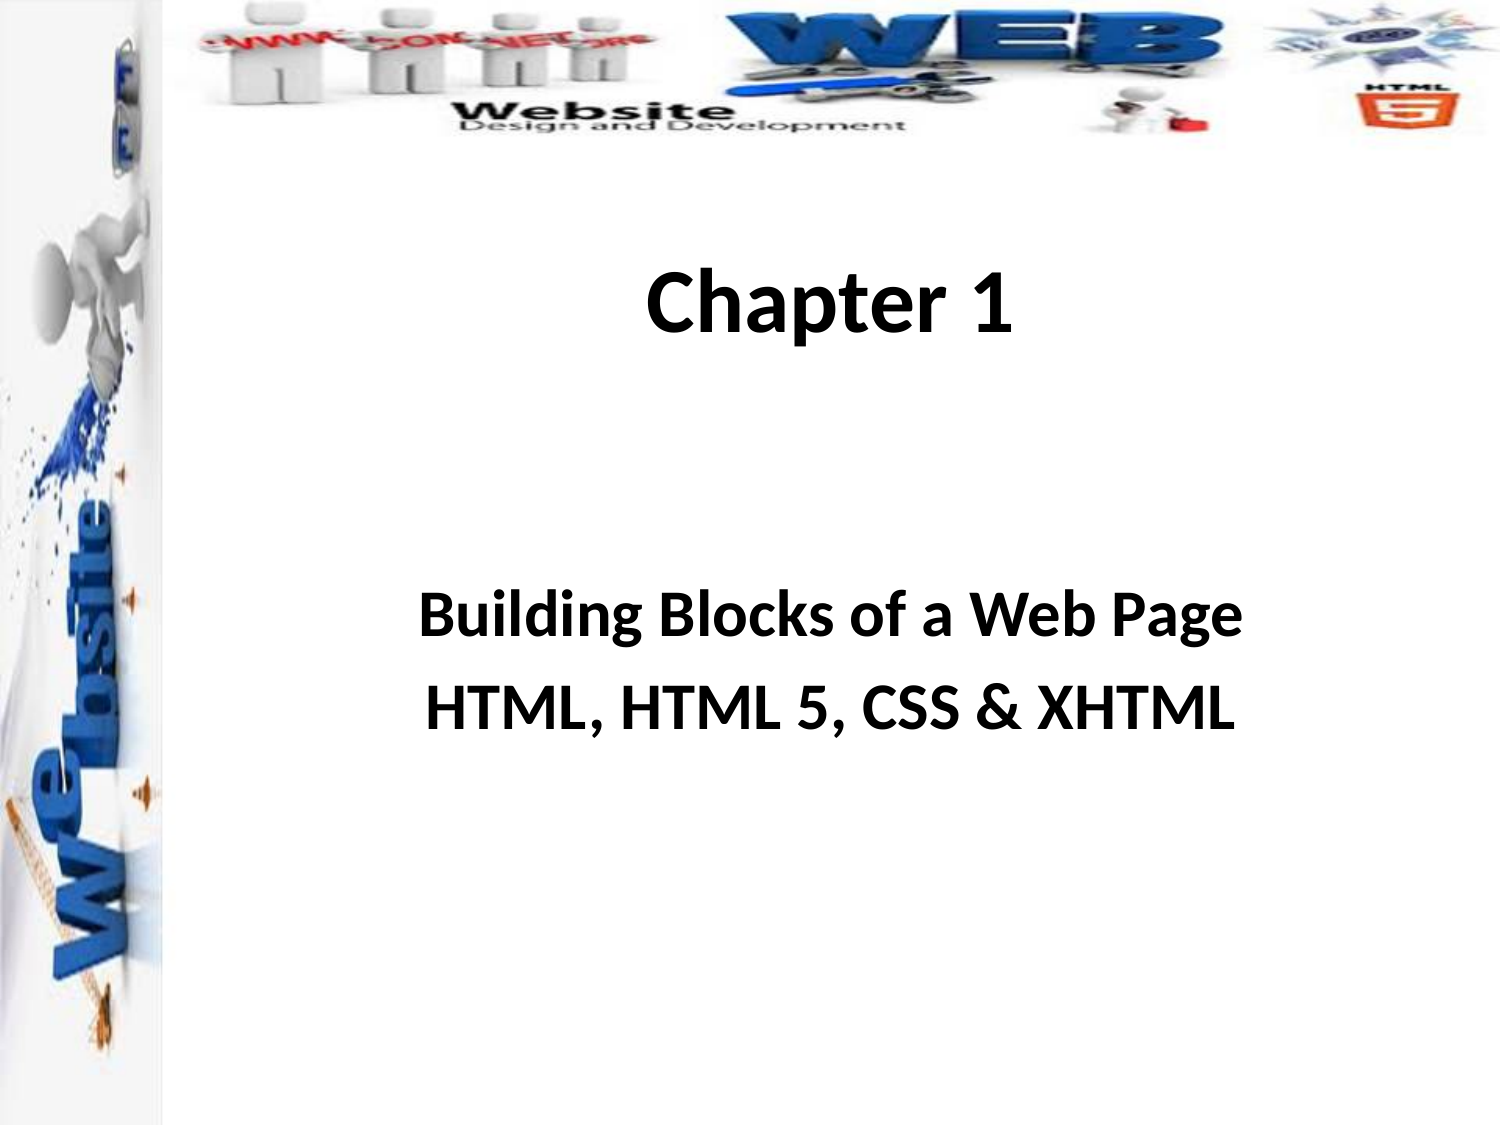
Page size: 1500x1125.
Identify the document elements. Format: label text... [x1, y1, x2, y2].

subtitle Building Blocks of a Web Page HTML, HTML 5, CSS & XHTML [162, 562, 1500, 913]
picture [0, 0, 1500, 1125]
title Chapter 1 [162, 174, 1500, 417]
